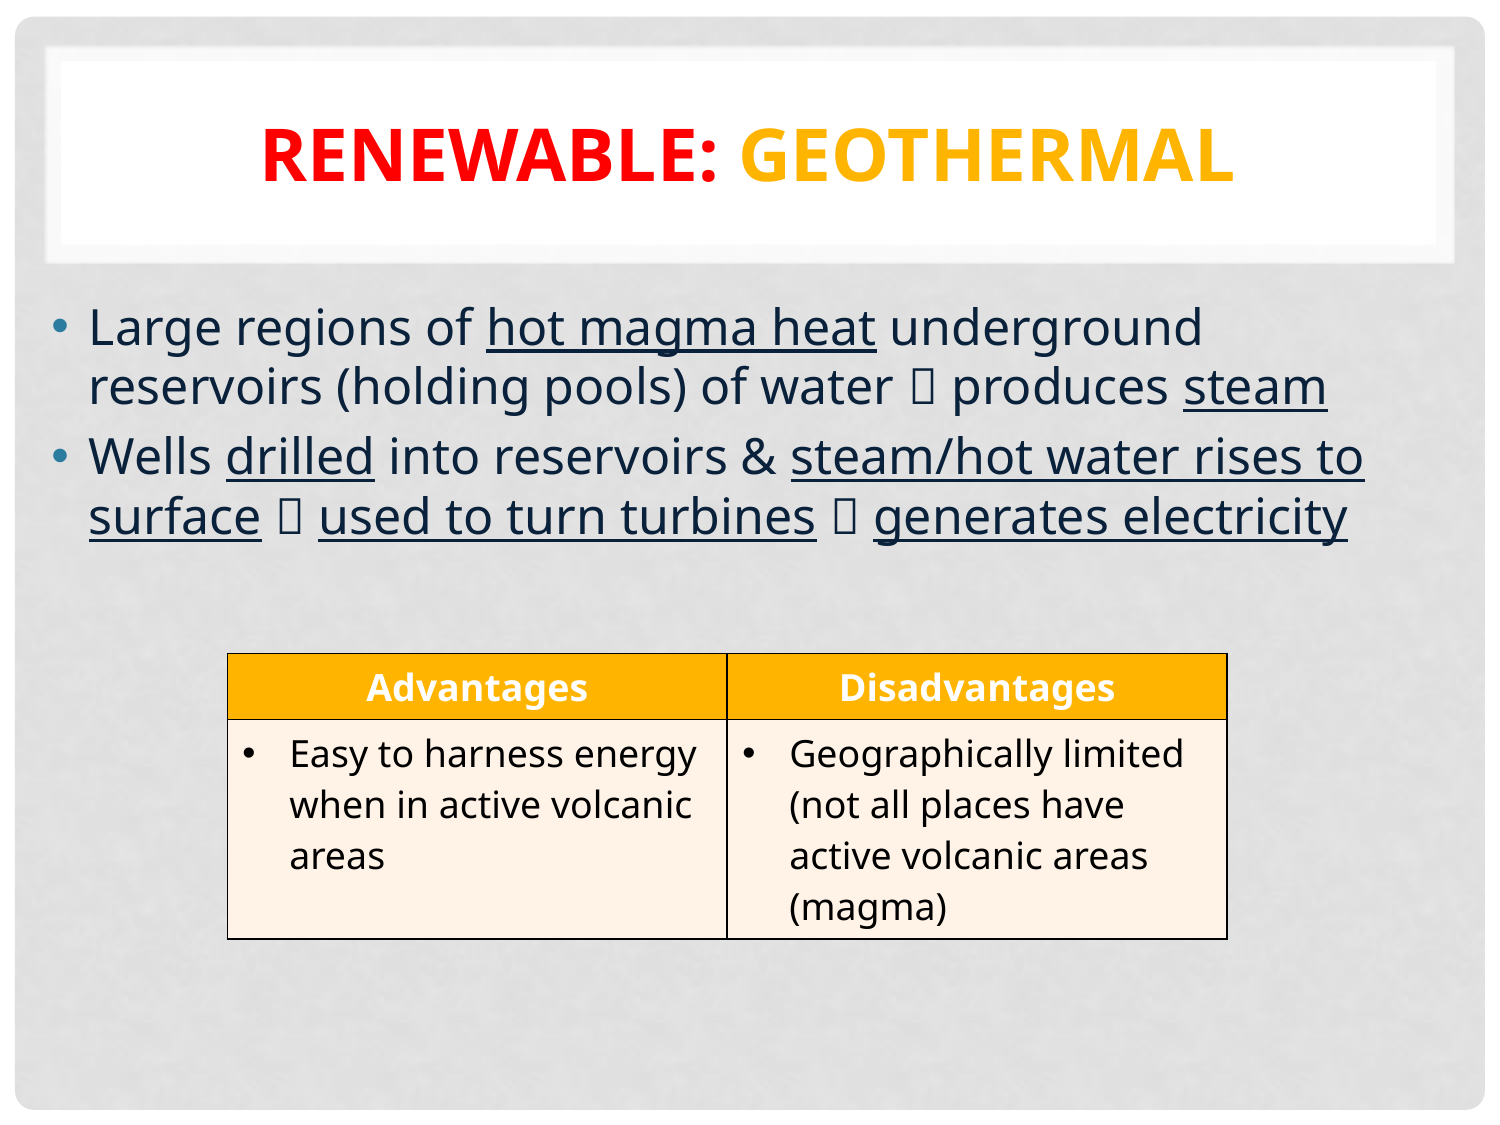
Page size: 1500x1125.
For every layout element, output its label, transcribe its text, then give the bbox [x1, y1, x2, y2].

table_cell Geographically limited (not all places have active volcanic areas (magma) [728, 720, 1226, 938]
title Renewable: Geothermal [69, 66, 1425, 238]
table_header Advantages [228, 654, 726, 719]
table_header Disadvantages [728, 654, 1226, 719]
list Large regions of hot magma heat underground reservoirs (holding pools) of water  produces steam Wells drilled into reservoirs & steam/hot water rises to surface  used to turn turbines  generates electricity [17, 287, 1464, 1005]
table_cell Easy to harness energy when in active volcanic areas [228, 720, 726, 938]
